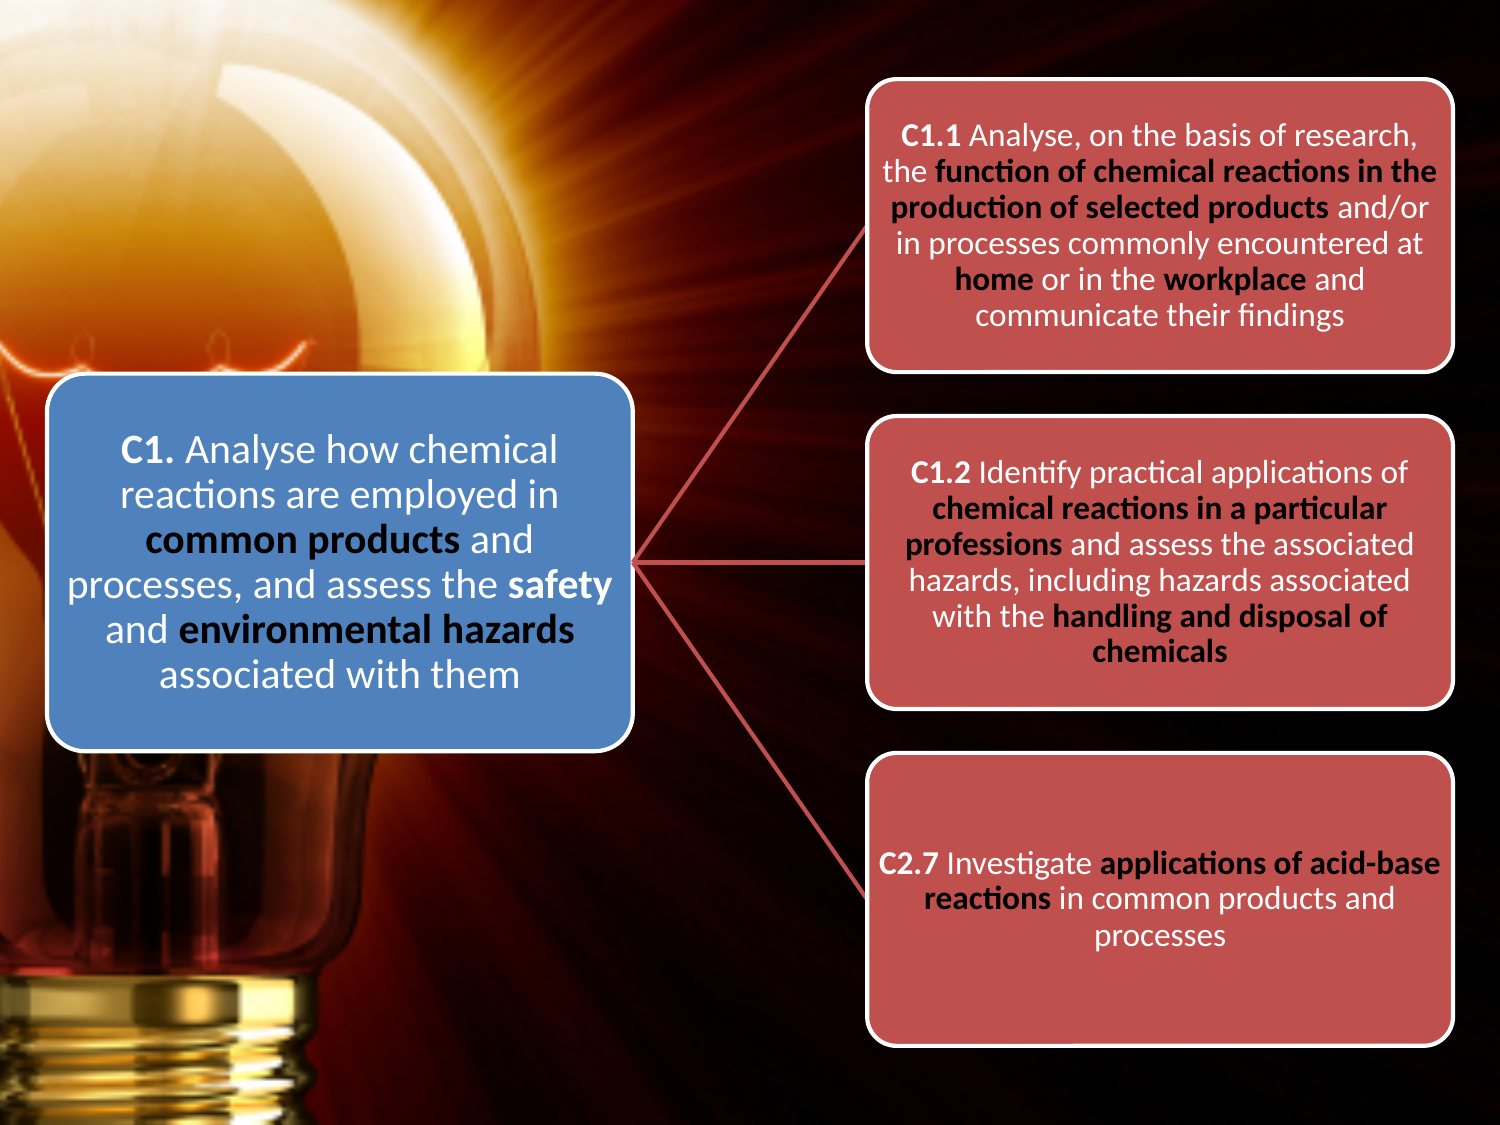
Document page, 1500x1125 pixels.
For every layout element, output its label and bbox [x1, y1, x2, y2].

picture [0, 0, 1500, 77]
list [0, 77, 1500, 1047]
picture [0, 1047, 1500, 1125]
